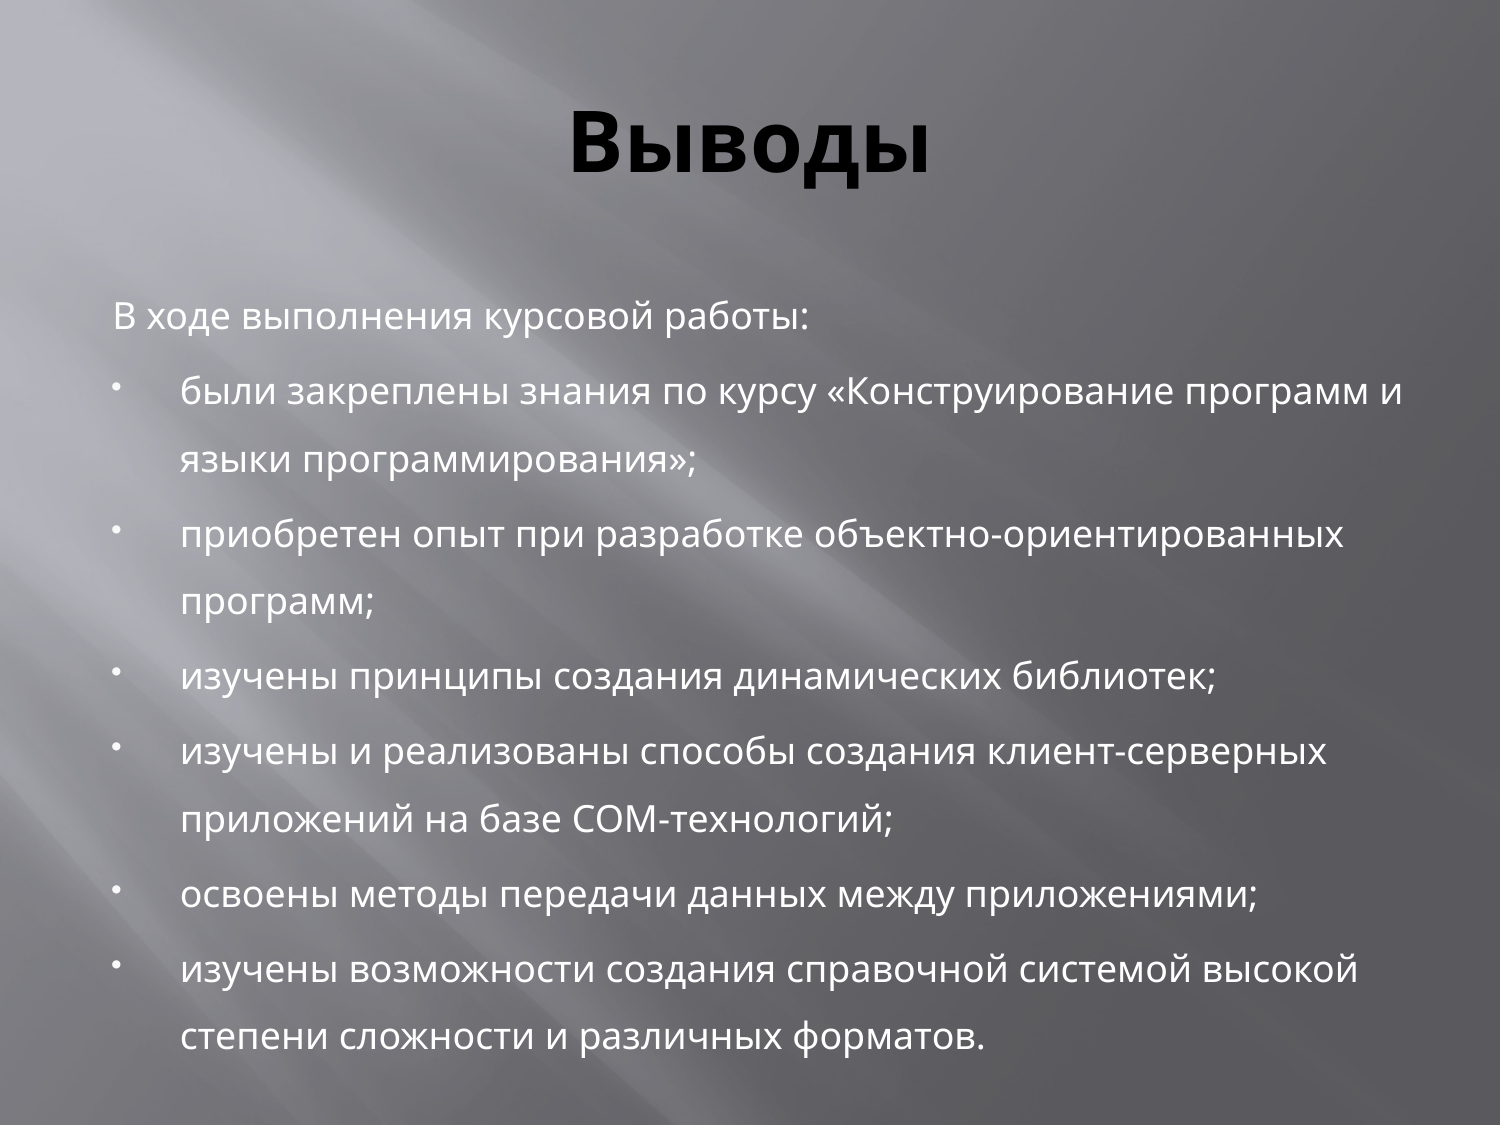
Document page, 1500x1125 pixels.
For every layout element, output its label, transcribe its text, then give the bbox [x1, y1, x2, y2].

list В ходе выполнения курсовой работы: были закреплены знания по курсу «Конструирование программ и языки программирования»; приобретен опыт при разработке объектно-ориентированных программ; изучены принципы создания динамических библиотек; изучены и реализованы способы создания клиент-серверных приложений на базе COM-технологий; освоены методы передачи данных между приложениями; изучены возможности создания справочной системой высокой степени сложности и различных форматов. [75, 262, 1425, 1035]
title Выводы [75, 45, 1425, 233]
